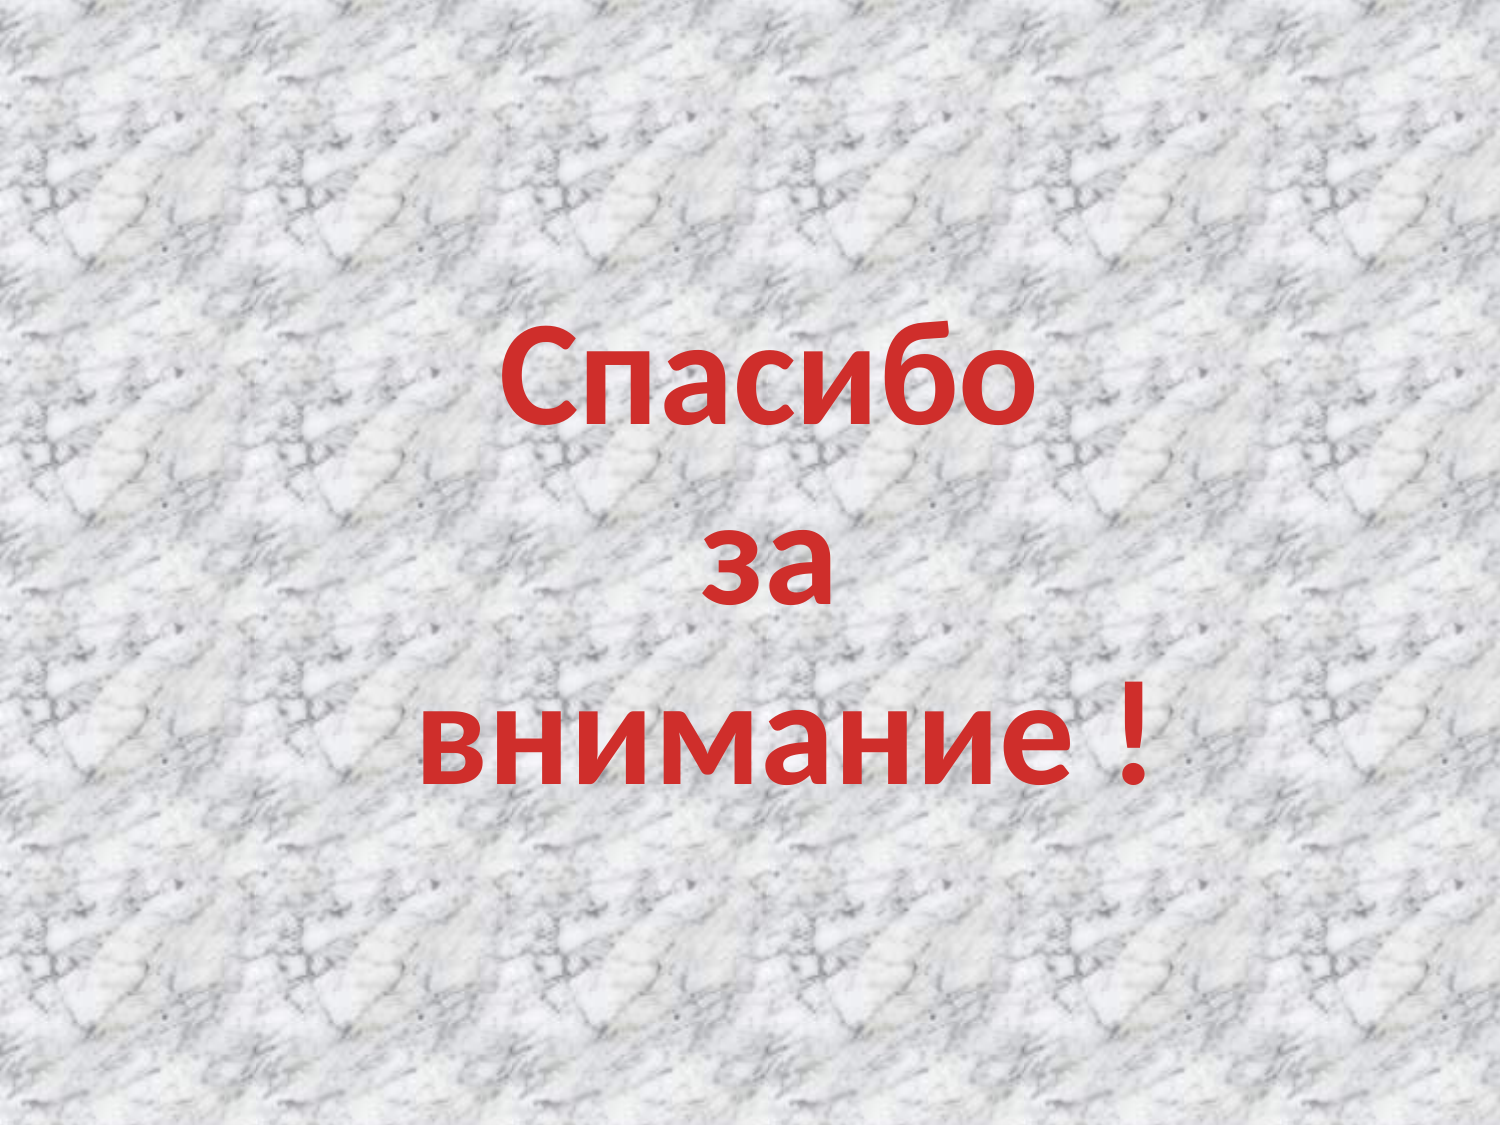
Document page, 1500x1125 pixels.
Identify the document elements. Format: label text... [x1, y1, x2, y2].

picture [0, 0, 1500, 1125]
text_box Спасибо за внимание ! [399, 267, 1174, 823]
